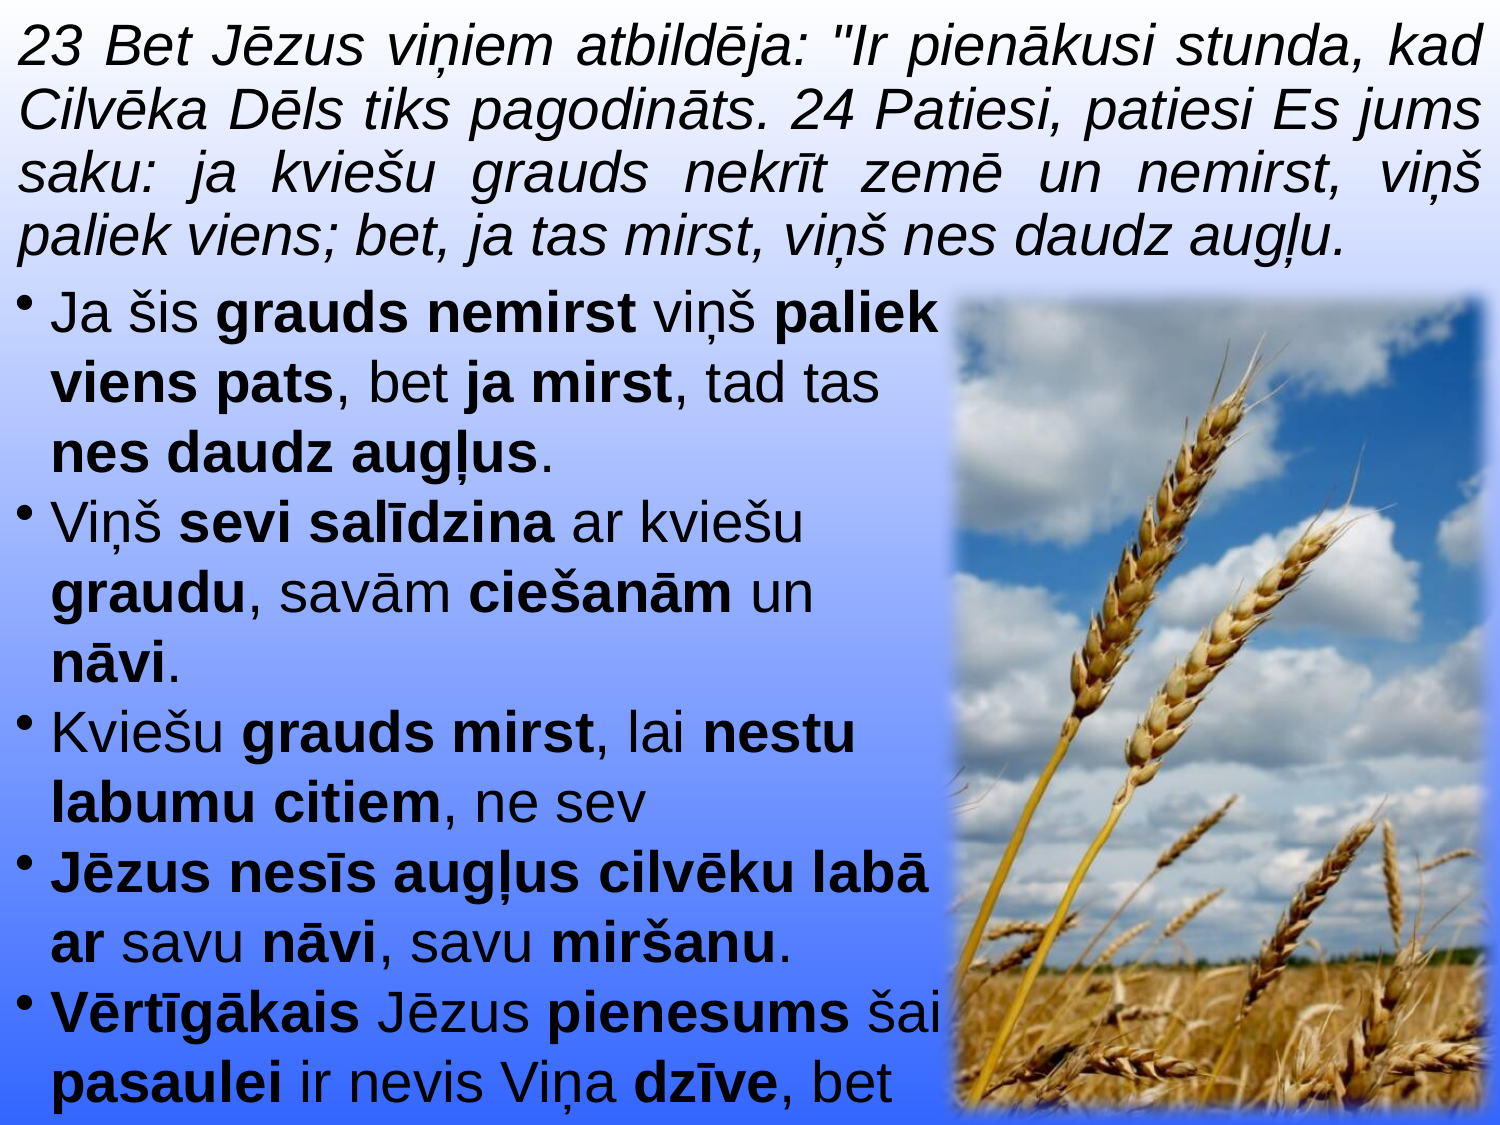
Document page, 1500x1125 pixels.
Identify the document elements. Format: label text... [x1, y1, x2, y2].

list 23 Bet Jēzus viņiem atbildēja: "Ir pienākusi stunda, kad Cilvēka Dēls tiks pagodināts. 24 Patiesi, patiesi Es jums saku: ja kviešu grauds nekrīt zemē un nemirst, viņš paliek viens; bet, ja tas mirst, viņš nes daudz augļu. [0, 0, 1500, 178]
text_box Ja šis grauds nemirst viņš paliek viens pats, bet ja mirst, tad tas nes daudz augļus. Viņš sevi salīdzina ar kviešu graudu, savām ciešanām un nāvi. Kviešu grauds mirst, lai nestu labumu citiem, ne sev Jēzus nesīs augļus cilvēku labā ar savu nāvi, savu miršanu. Vērtīgākais Jēzus pienesums šai pasaulei ir nevis Viņa dzīve, bet gan tieši nāve. [0, 267, 963, 1125]
picture [937, 280, 1500, 1125]
